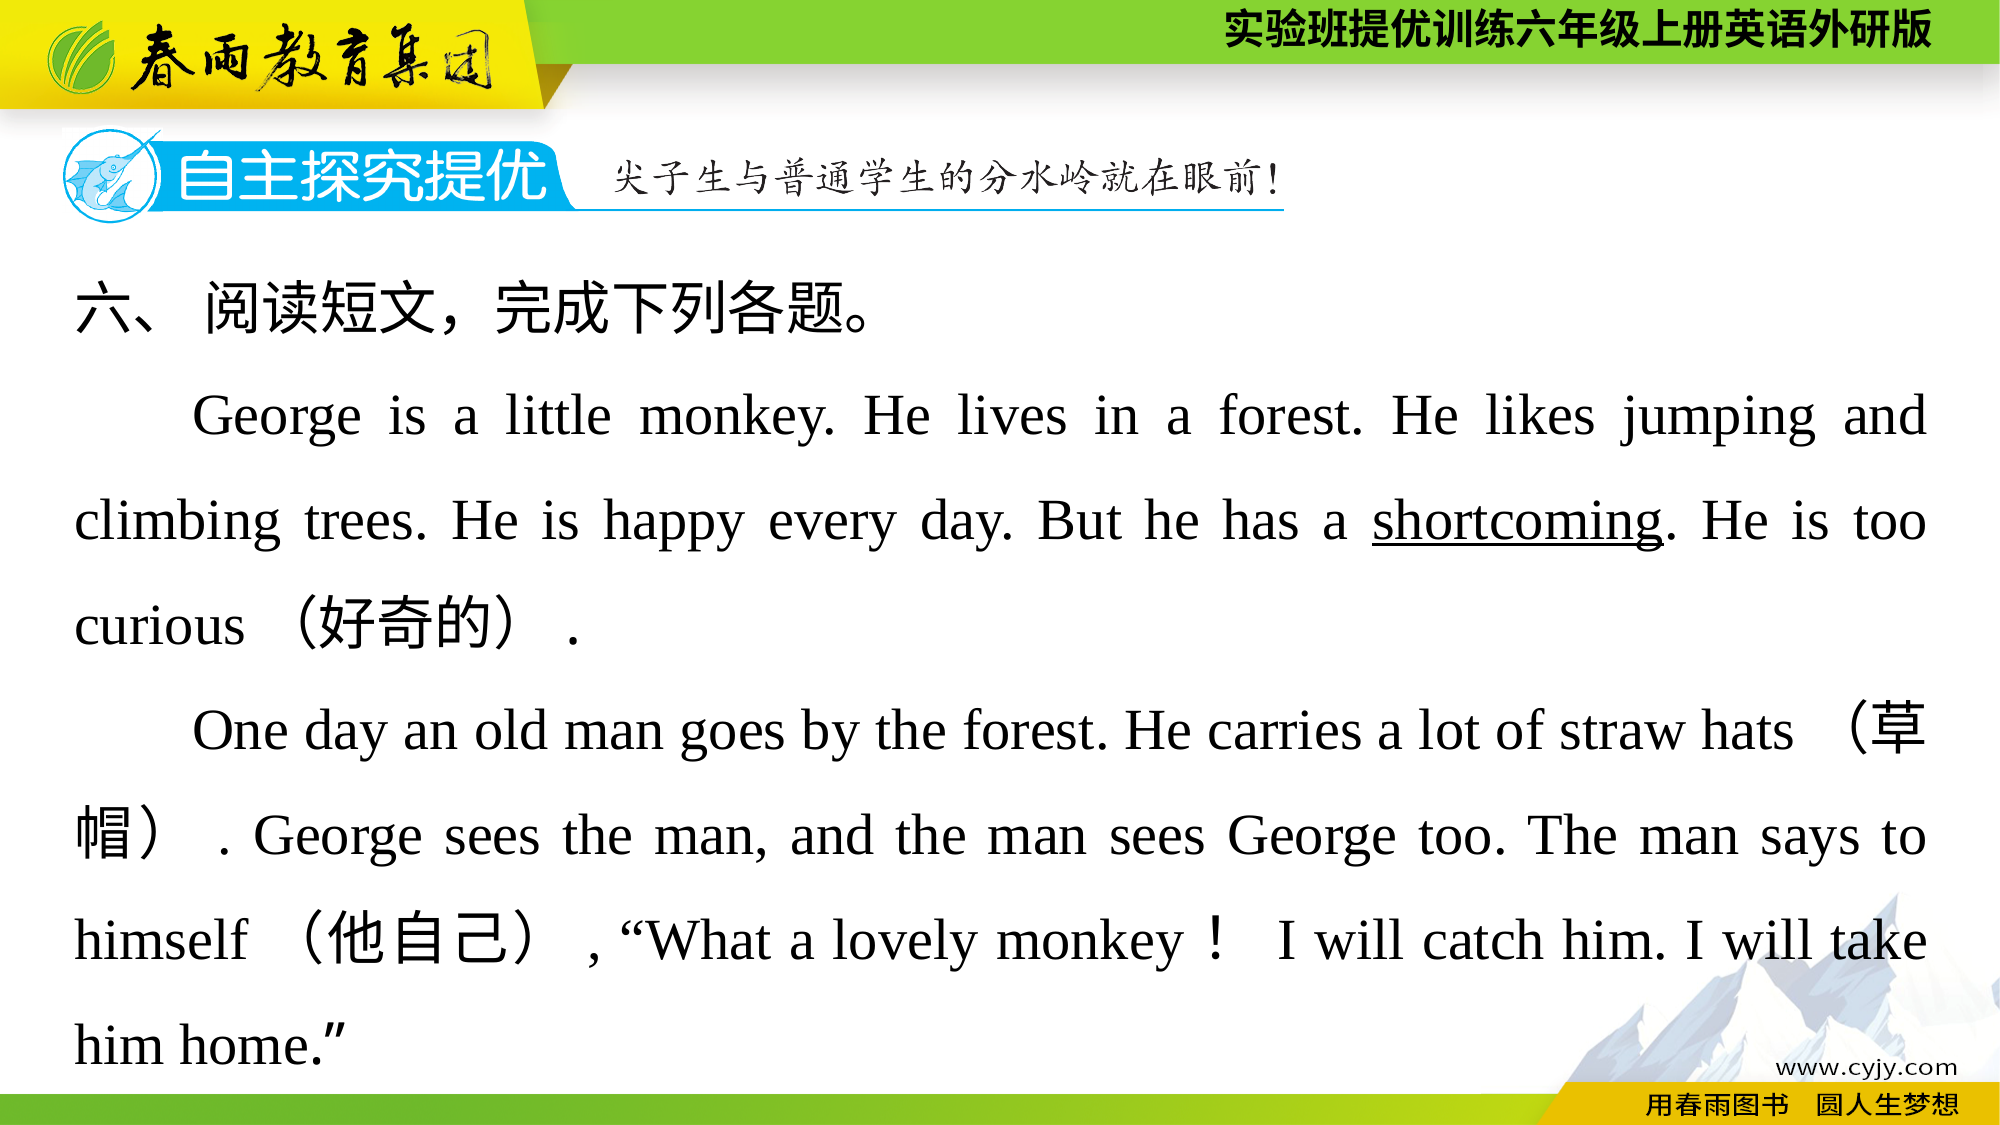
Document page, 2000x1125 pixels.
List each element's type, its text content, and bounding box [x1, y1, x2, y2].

list 六、 阅读短文，完成下列各题。 George is a little monkey. He lives in a forest. He likes jumping and climbing trees. He is happy every day. But he has a shortcoming. He is too curious（好奇的）. One day an old man goes by the forest. He carries a lot of straw hats（草帽）. George sees the man, and the man sees George too. The man says to himself（他自己）, “What a lovely monkey！I will catch him. I will take him home.” [59, 228, 1944, 1079]
picture [0, 0, 2000, 1125]
